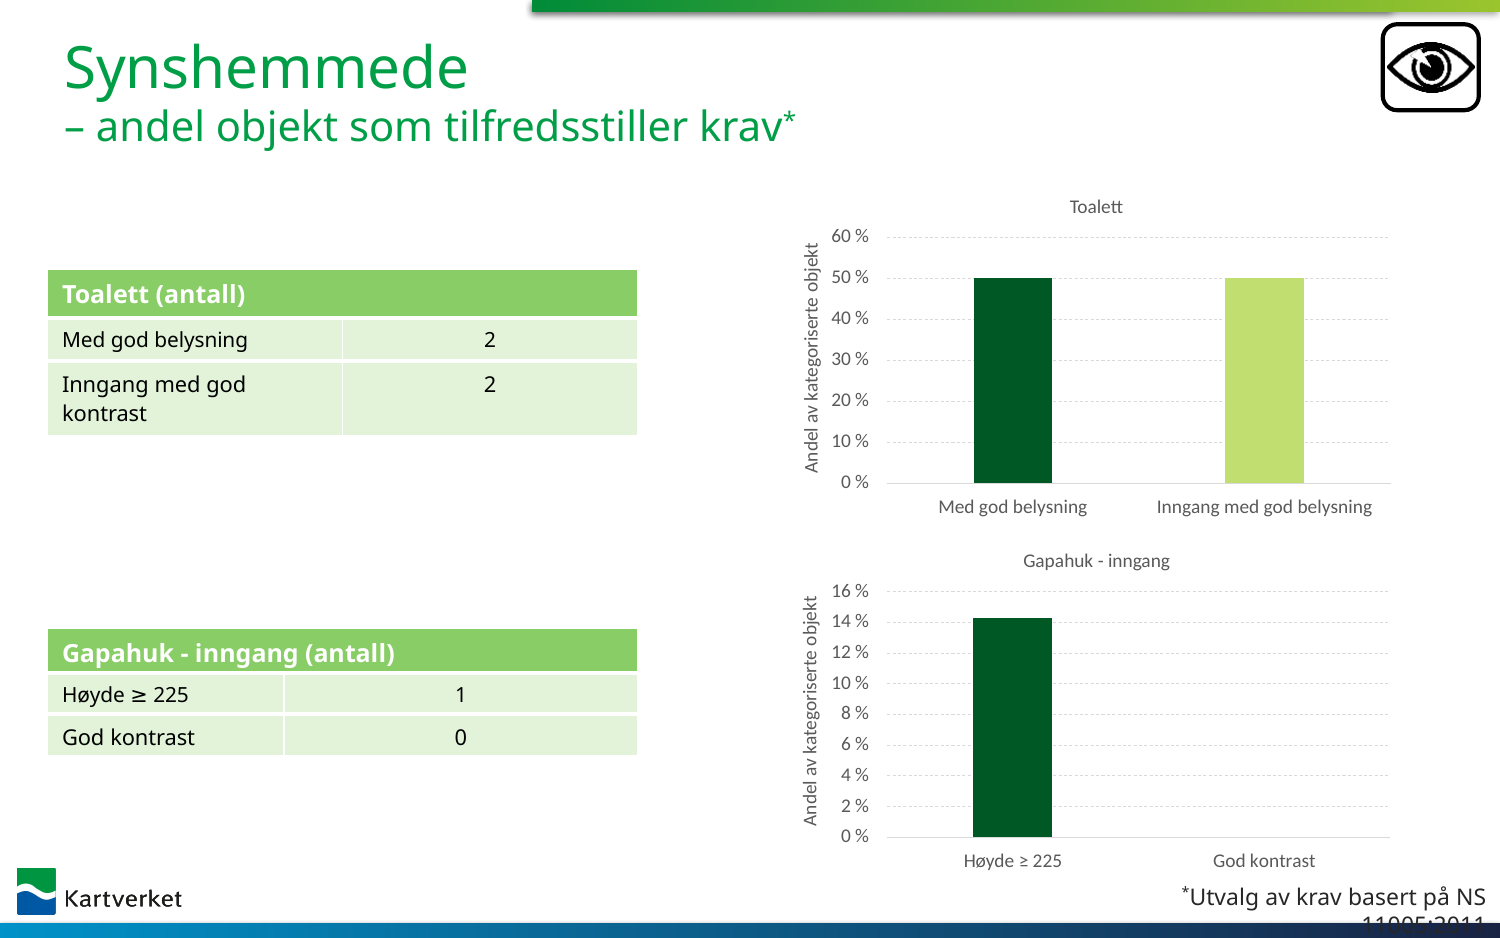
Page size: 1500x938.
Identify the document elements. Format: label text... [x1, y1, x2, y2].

table_cell 1 [285, 675, 637, 712]
picture [791, 541, 1402, 880]
table_cell 2 [343, 363, 637, 435]
text_box *Utvalg av krav basert på NS 11005:2011 [1068, 873, 1500, 938]
table_cell Høyde ≥ 225 [48, 675, 283, 712]
table_cell 2 [343, 320, 637, 359]
table_cell God kontrast [48, 716, 283, 755]
picture [791, 187, 1402, 526]
table_cell Inngang med god kontrast [48, 363, 342, 435]
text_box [1382, 24, 1480, 111]
table_header Toalett (antall) [48, 270, 637, 316]
table_cell Med god belysning [48, 320, 342, 359]
table_header Gapahuk - inngang (antall) [48, 629, 637, 671]
text_box Synshemmede – andel objekt som tilfredsstiller krav* [49, 24, 1431, 158]
table_cell 0 [285, 716, 637, 755]
